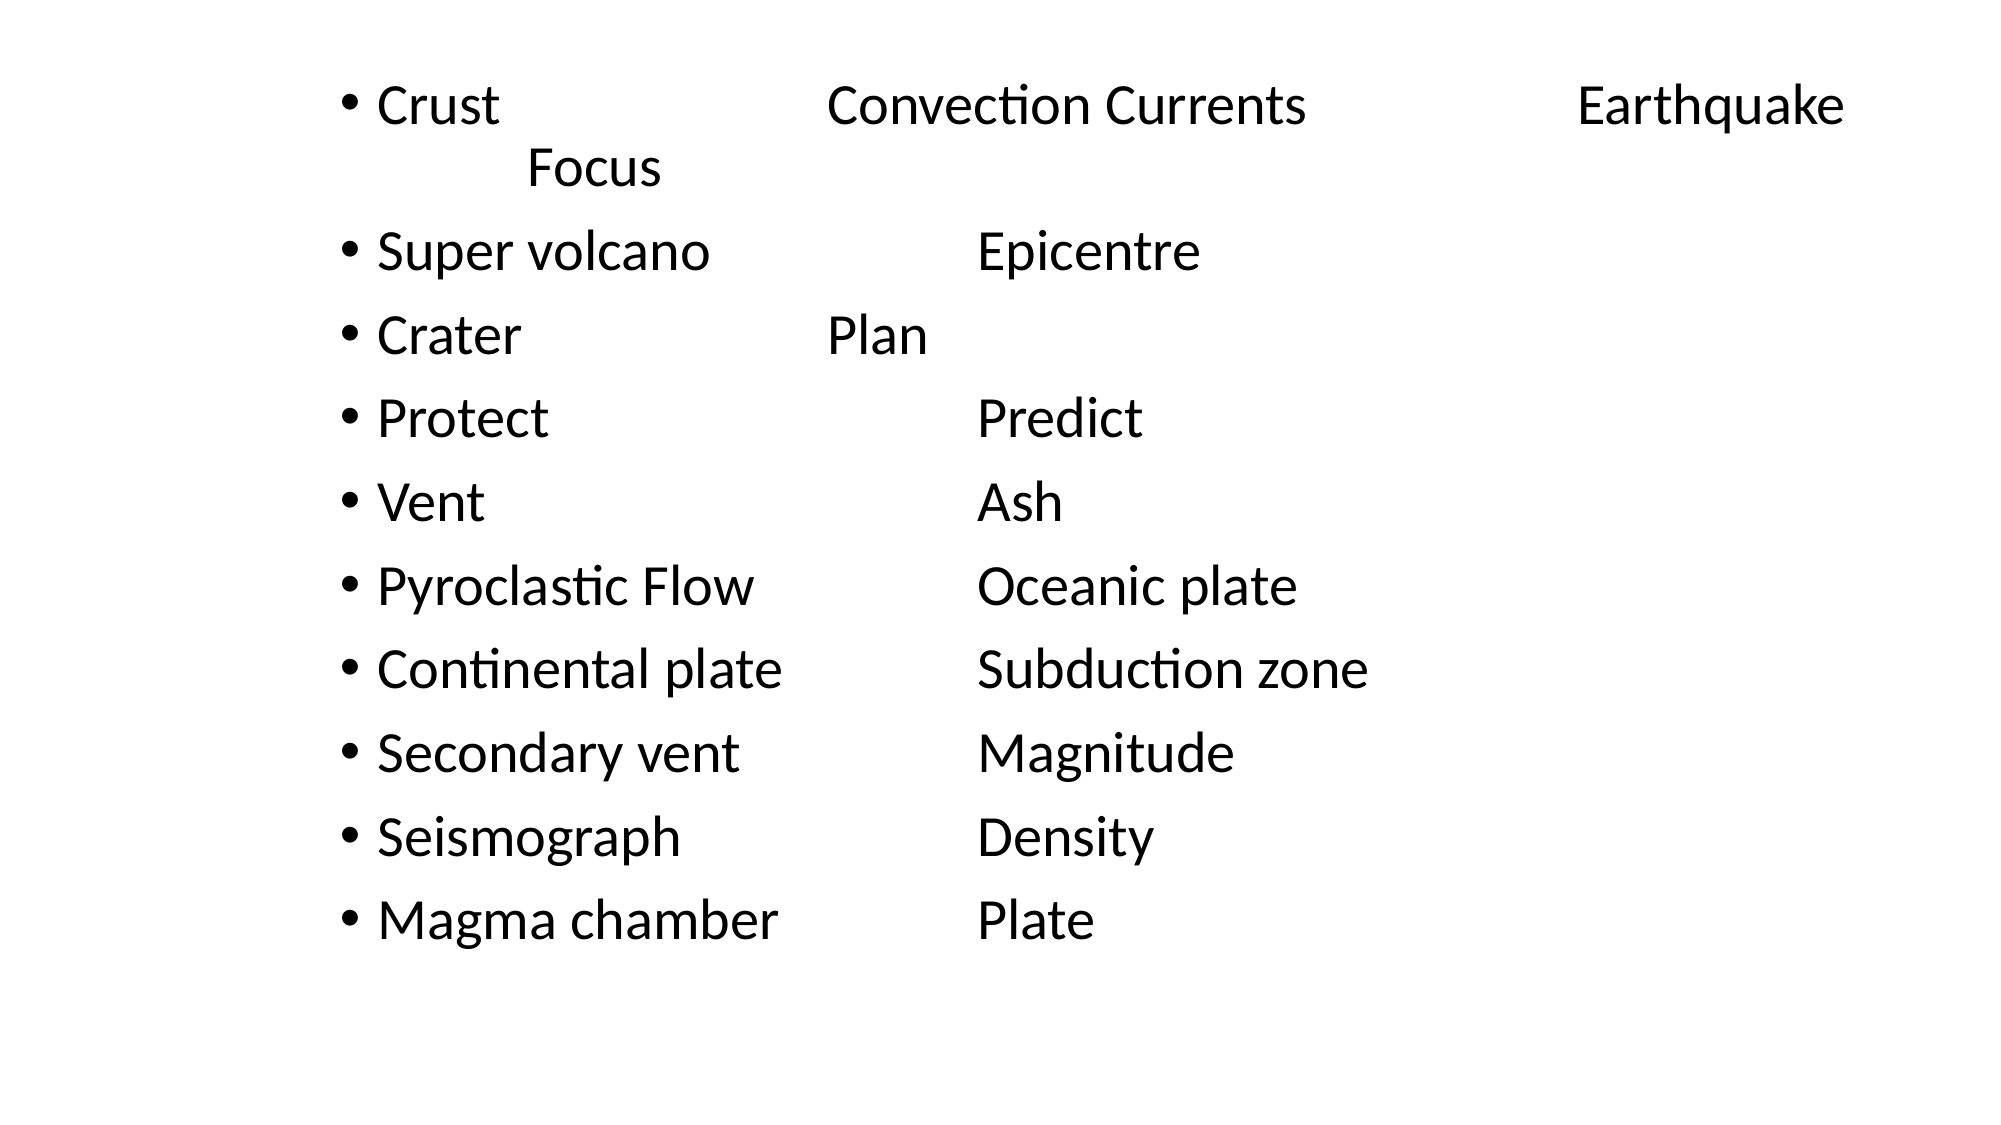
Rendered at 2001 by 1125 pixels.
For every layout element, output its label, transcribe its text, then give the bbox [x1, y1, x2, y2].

list Crust Convection Currents Earthquake Focus Super volcano Epicentre Crater Plan Protect Predict Vent Ash Pyroclastic Flow Oceanic plate Continental plate Subduction zone Secondary vent Magnitude Seismograph Density Magma chamber Plate [324, 66, 1948, 1106]
